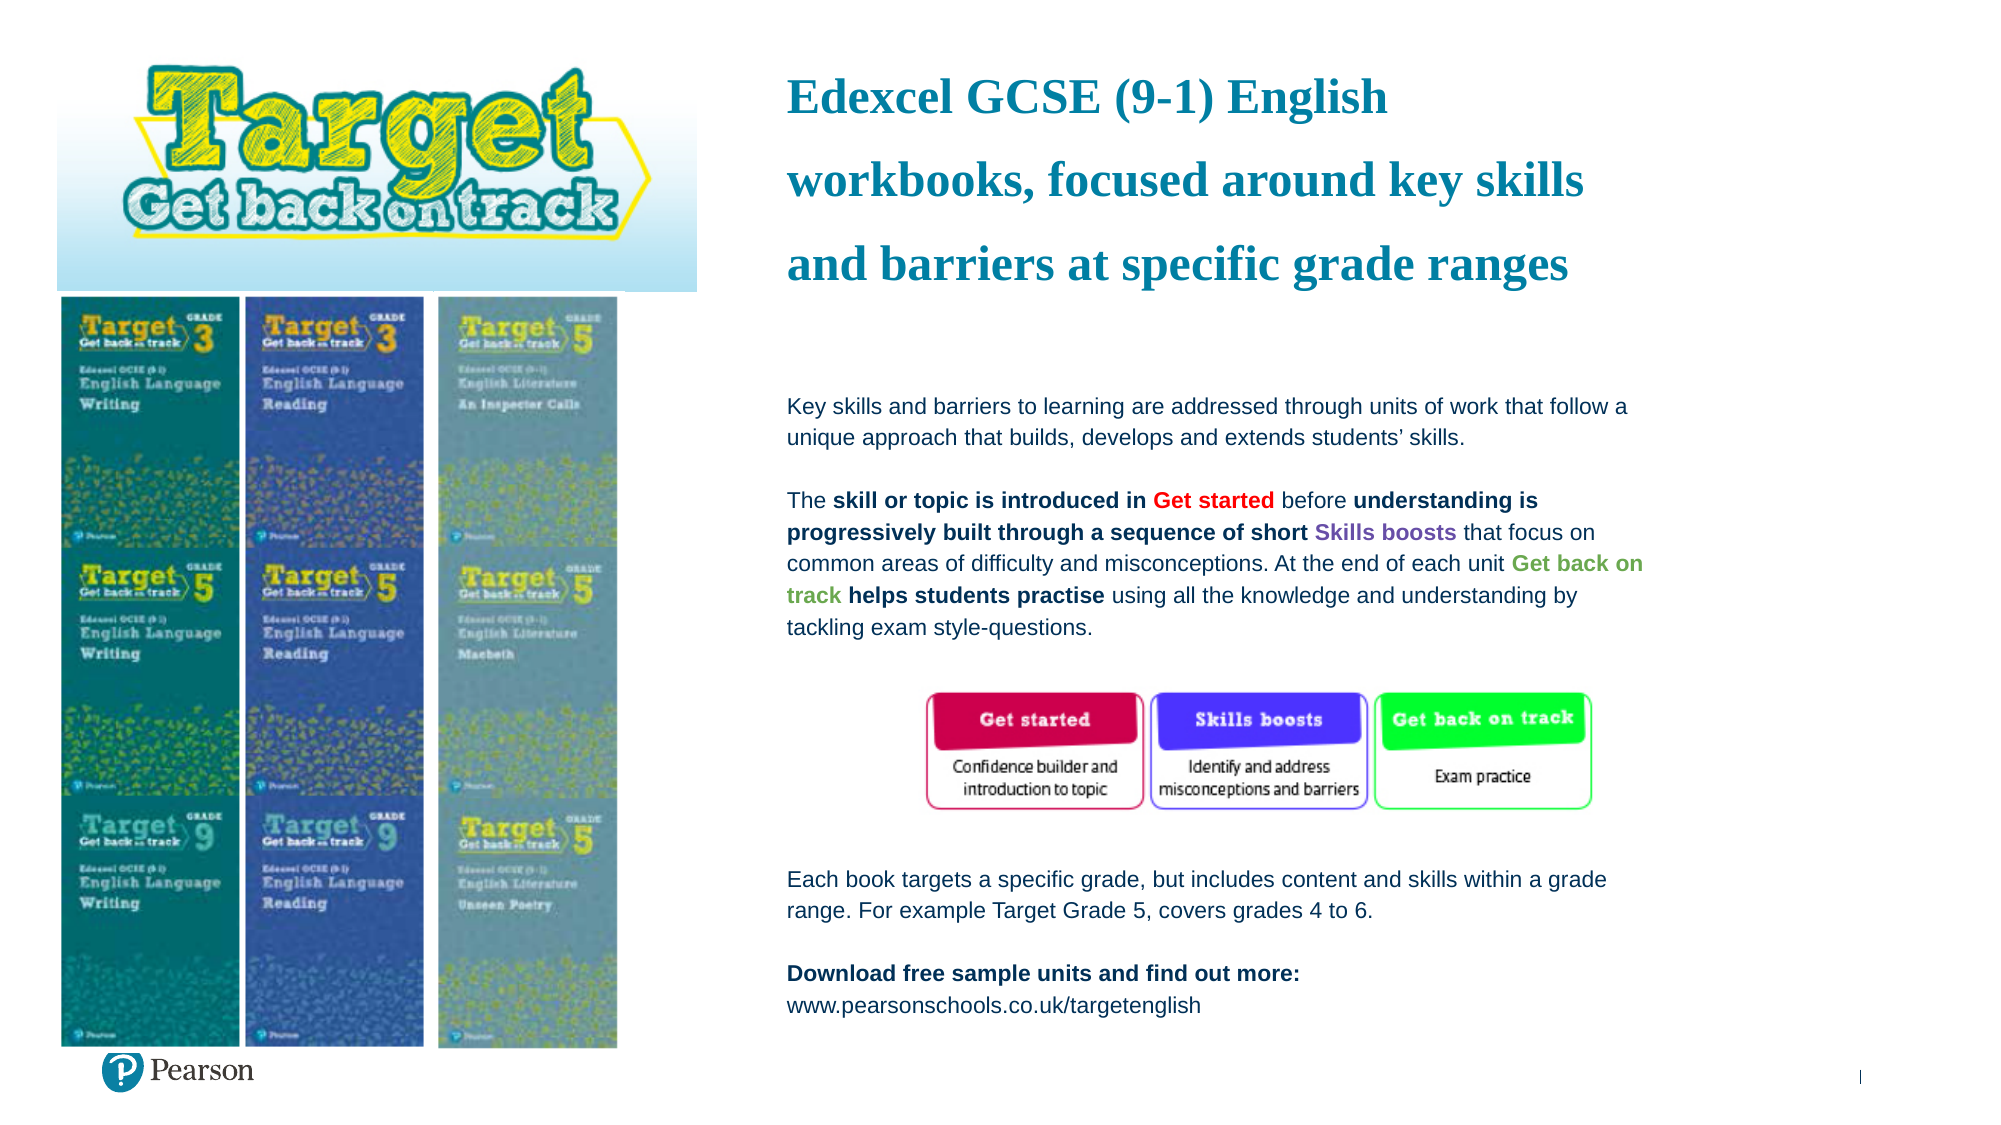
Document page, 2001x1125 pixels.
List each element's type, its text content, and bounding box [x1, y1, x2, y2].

text_box Key skills and barriers to learning are addressed through units of work that follow a unique approach that builds, develops and extends students’ skills. The skill or topic is introduced in Get started before understanding is progressively built through a sequence of short Skills boosts that focus on common areas of difficulty and misconceptions. At the end of each unit Get back on track helps students practise using all the knowledge and understanding by tackling exam style-questions. Each book targets a specific grade, but includes content and skills within a grade range. For example Target Grade 5, covers grades 4 to 6. Download free sample units and find out more: www.pearsonschools.co.uk/targetenglish [771, 327, 1660, 1078]
title Edexcel GCSE (9-1) English workbooks, focused around key skills and barriers at specific grade ranges [771, 25, 1600, 251]
picture [56, 52, 697, 1053]
picture [917, 677, 1640, 829]
